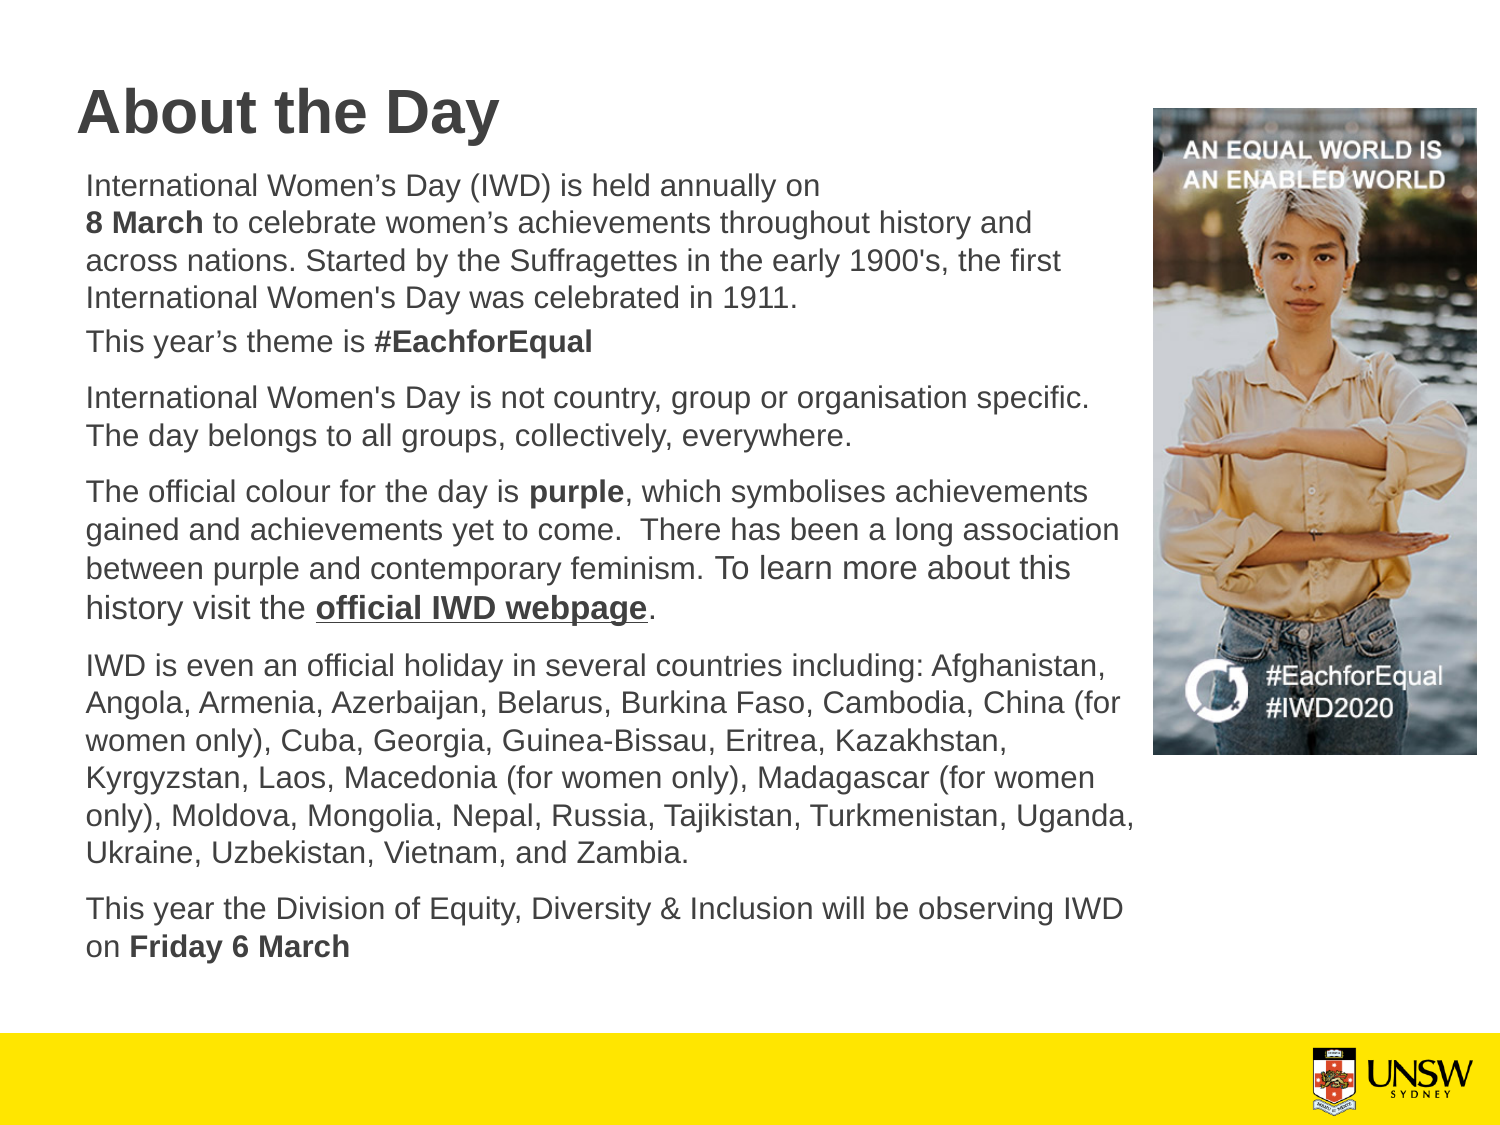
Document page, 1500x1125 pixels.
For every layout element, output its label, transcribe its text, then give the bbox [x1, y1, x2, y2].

picture [0, 0, 1500, 1125]
text_box International Women’s Day (IWD) is held annually on 8 March to celebrate women’s achievements throughout history and across nations. Started by the Suffragettes in the early 1900's, the first International Women's Day was celebrated in 1911. [70, 157, 1117, 351]
title About the Day [76, 71, 1424, 147]
text_box This year’s theme is #EachforEqual International Women's Day is not country, group or organisation specific. The day belongs to all groups, collectively, everywhere. The official colour for the day is purple, which symbolises achievements gained and achievements yet to come. There has been a long association between purple and contemporary feminism. To learn more about this history visit the official IWD webpage. IWD is even an official holiday in several countries including: Afghanistan, Angola, Armenia, Azerbaijan, Belarus, Burkina Faso, Cambodia, China (for women only), Cuba, Georgia, Guinea-Bissau, Eritrea, Kazakhstan, Kyrgyzstan, Laos, Macedonia (for women only), Madagascar (for women only), Moldova, Mongolia, Nepal, Russia, Tajikistan, Turkmenistan, Uganda, Ukraine, Uzbekistan, Vietnam, and Zambia. This year the Division of Equity, Diversity & Inclusion will be observing IWD on Friday 6 March [70, 314, 1154, 1027]
